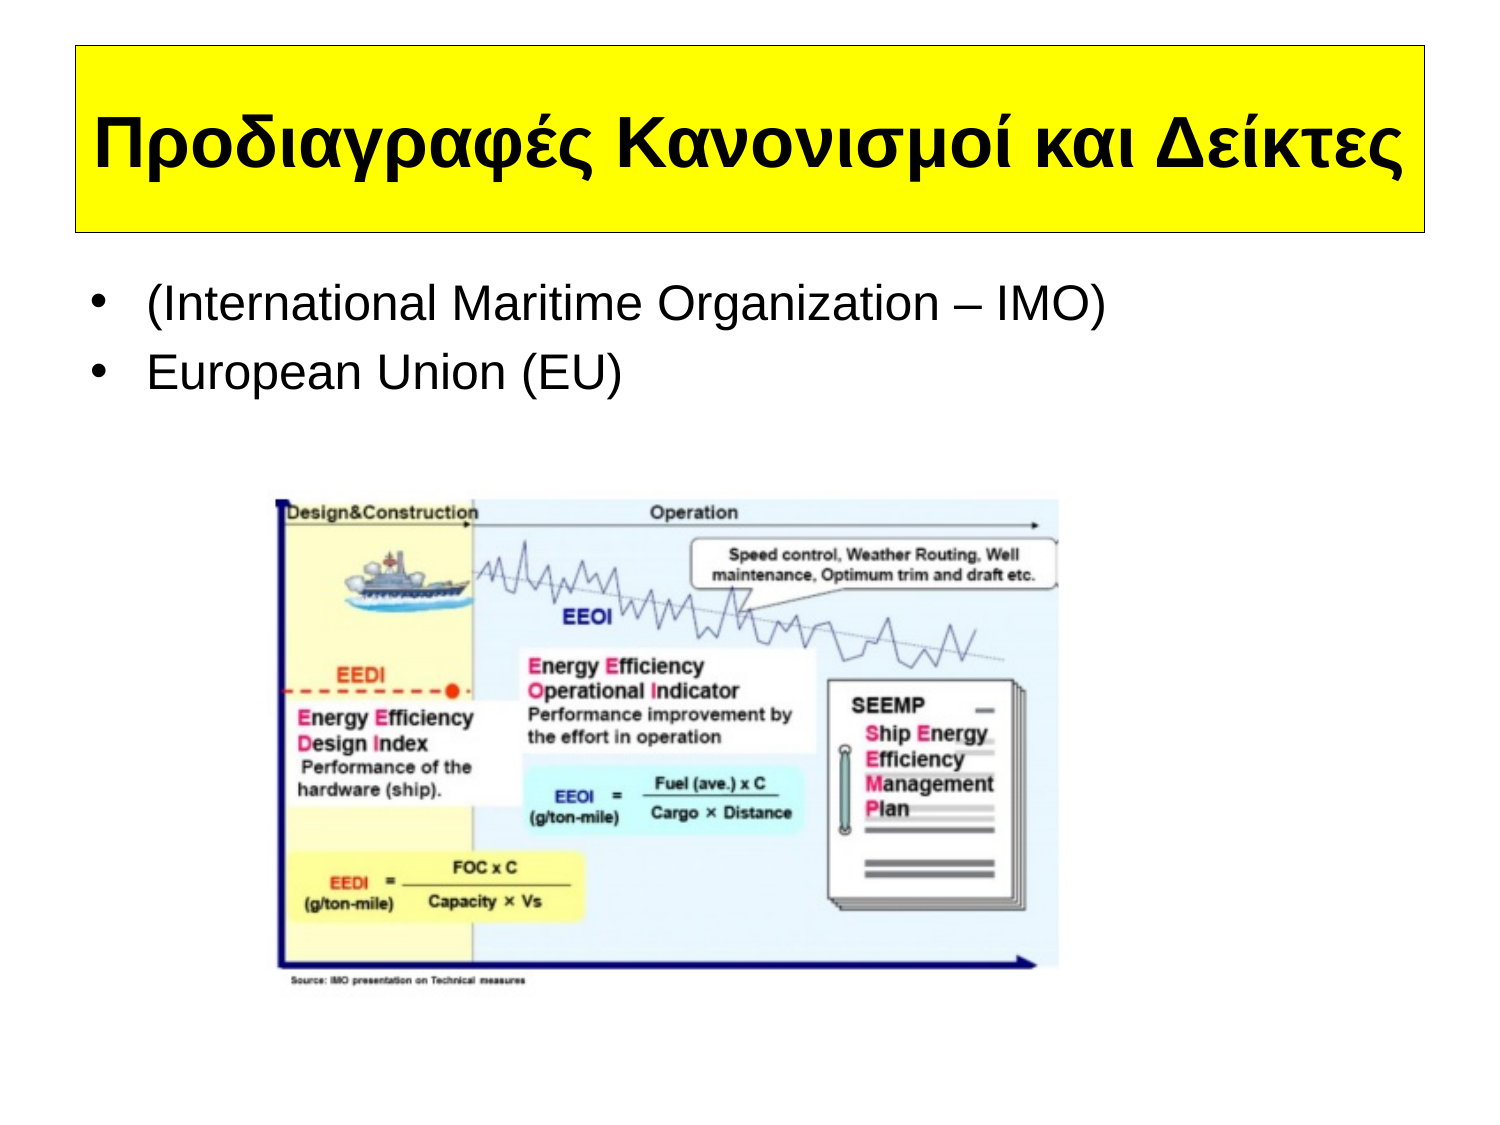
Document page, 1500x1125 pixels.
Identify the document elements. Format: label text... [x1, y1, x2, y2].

picture [267, 489, 1075, 1005]
text_box Προδιαγραφές Κανονισμοί και Δείκτες [75, 45, 1425, 233]
text_box (International Maritime Organization – IMO) European Union (EU) [75, 262, 1425, 1005]
